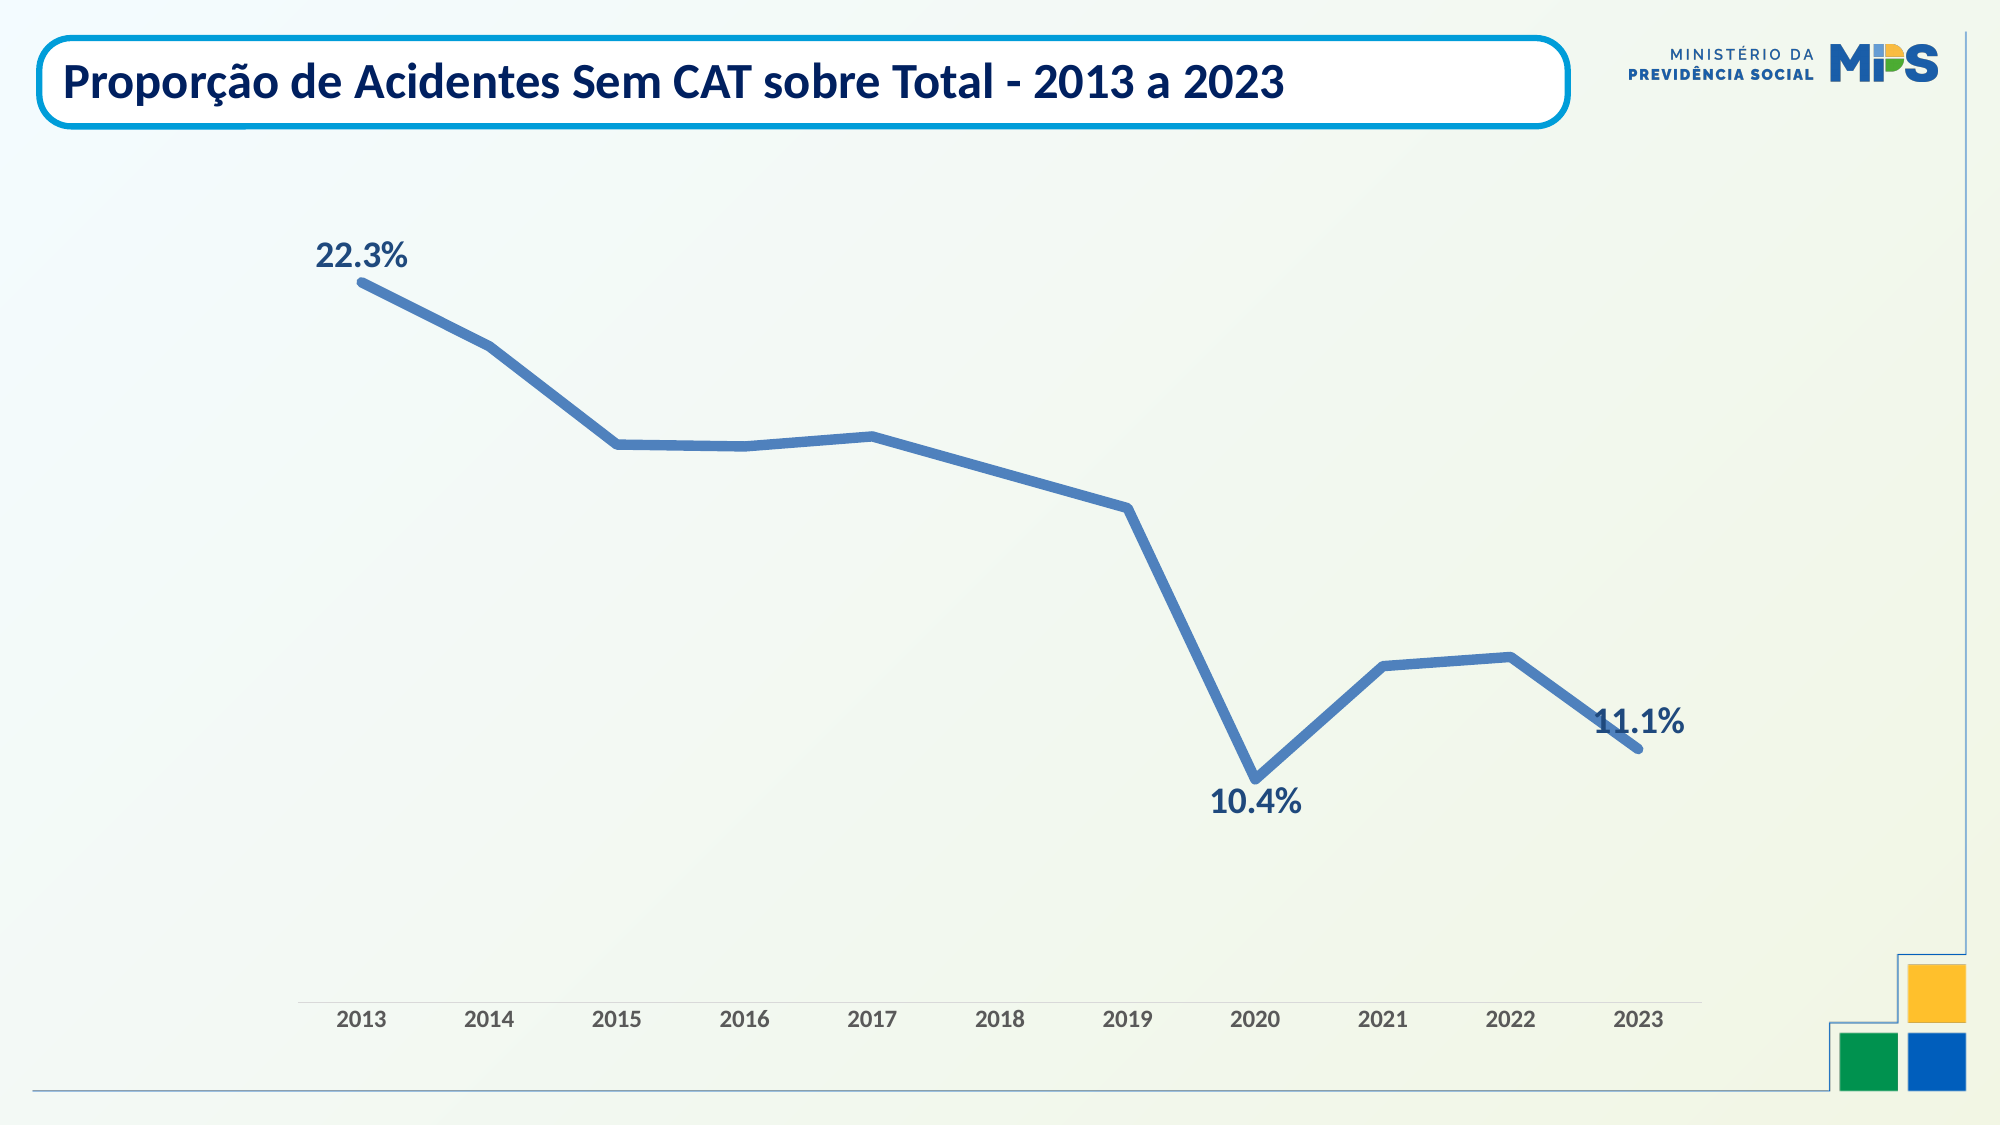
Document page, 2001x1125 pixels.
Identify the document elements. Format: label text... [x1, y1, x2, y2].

picture [0, 0, 2000, 1125]
chart [268, 152, 1732, 1052]
text_box Proporção de Acidentes Sem CAT sobre Total - 2013 a 2023 [37, 35, 1570, 129]
